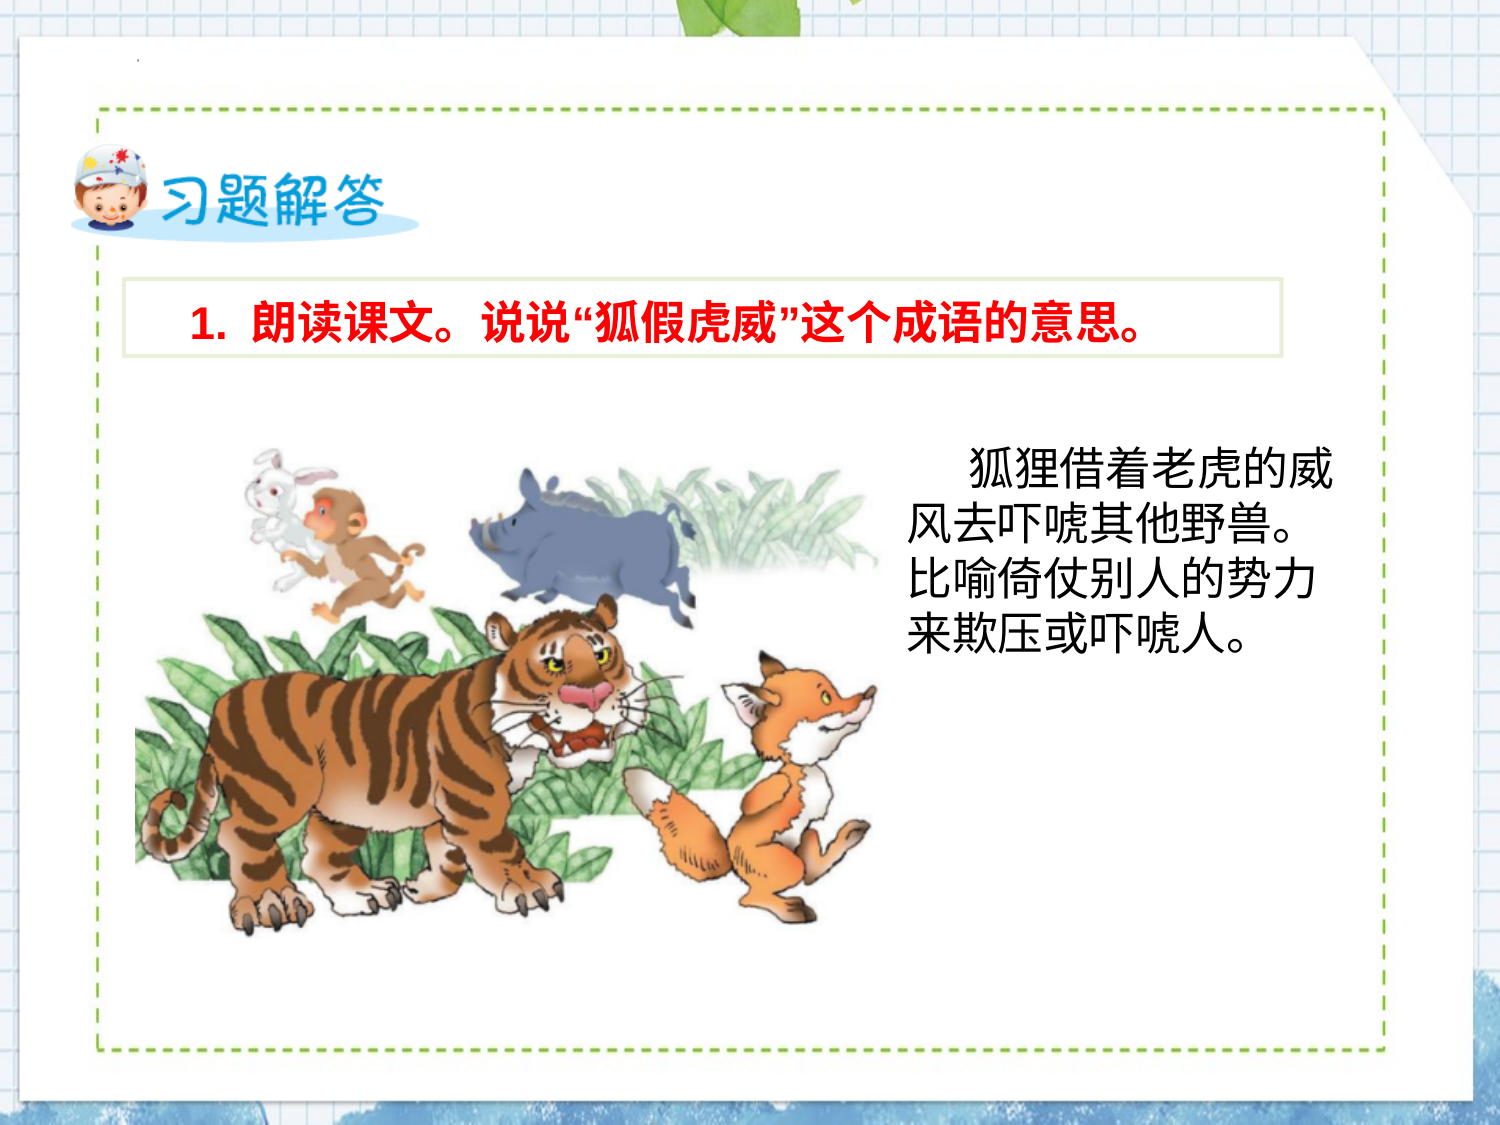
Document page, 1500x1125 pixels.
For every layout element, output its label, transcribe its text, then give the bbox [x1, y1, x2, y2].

picture [0, 0, 1500, 1125]
text_box 1. 朗读课文。说说“狐假虎威”这个成语的意思。 [122, 277, 1284, 358]
text_box 狐狸借着老虎的威风去吓唬其他野兽。比喻倚仗别人的势力来欺压或吓唬人。 [891, 432, 1353, 668]
